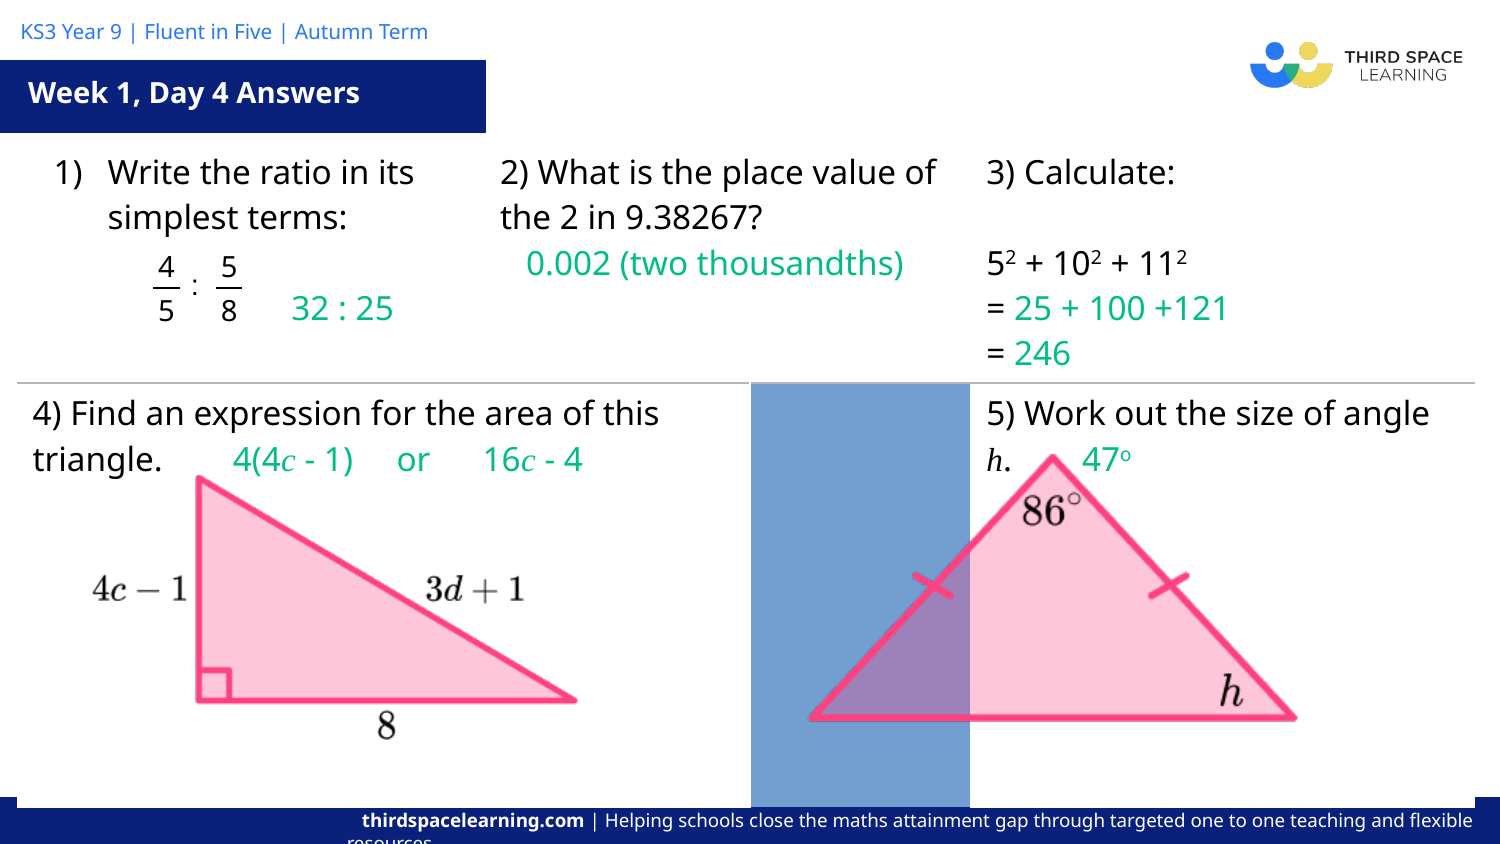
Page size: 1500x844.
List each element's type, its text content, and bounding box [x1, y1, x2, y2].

picture [92, 474, 578, 740]
table_cell 5) Work out the size of angle h. 47o [972, 384, 1474, 806]
table_header 3) Calculate: 52 + 102 + 112 = 25 + 100 +121 = 246 [972, 142, 1474, 382]
picture [775, 453, 1333, 806]
text_box Week 1, Day 4 Answers [13, 59, 383, 125]
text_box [153, 248, 243, 328]
picture [1250, 33, 1465, 99]
table_header Write the ratio in its simplest terms: 32 : 25 [19, 142, 484, 382]
table_cell 4) Find an expression for the area of this triangle. 4(4c - 1) or 16c - 4 [19, 384, 749, 806]
table_header 2) What is the place value of the 2 in 9.38267? 0.002 (two thousandths) [486, 142, 970, 382]
